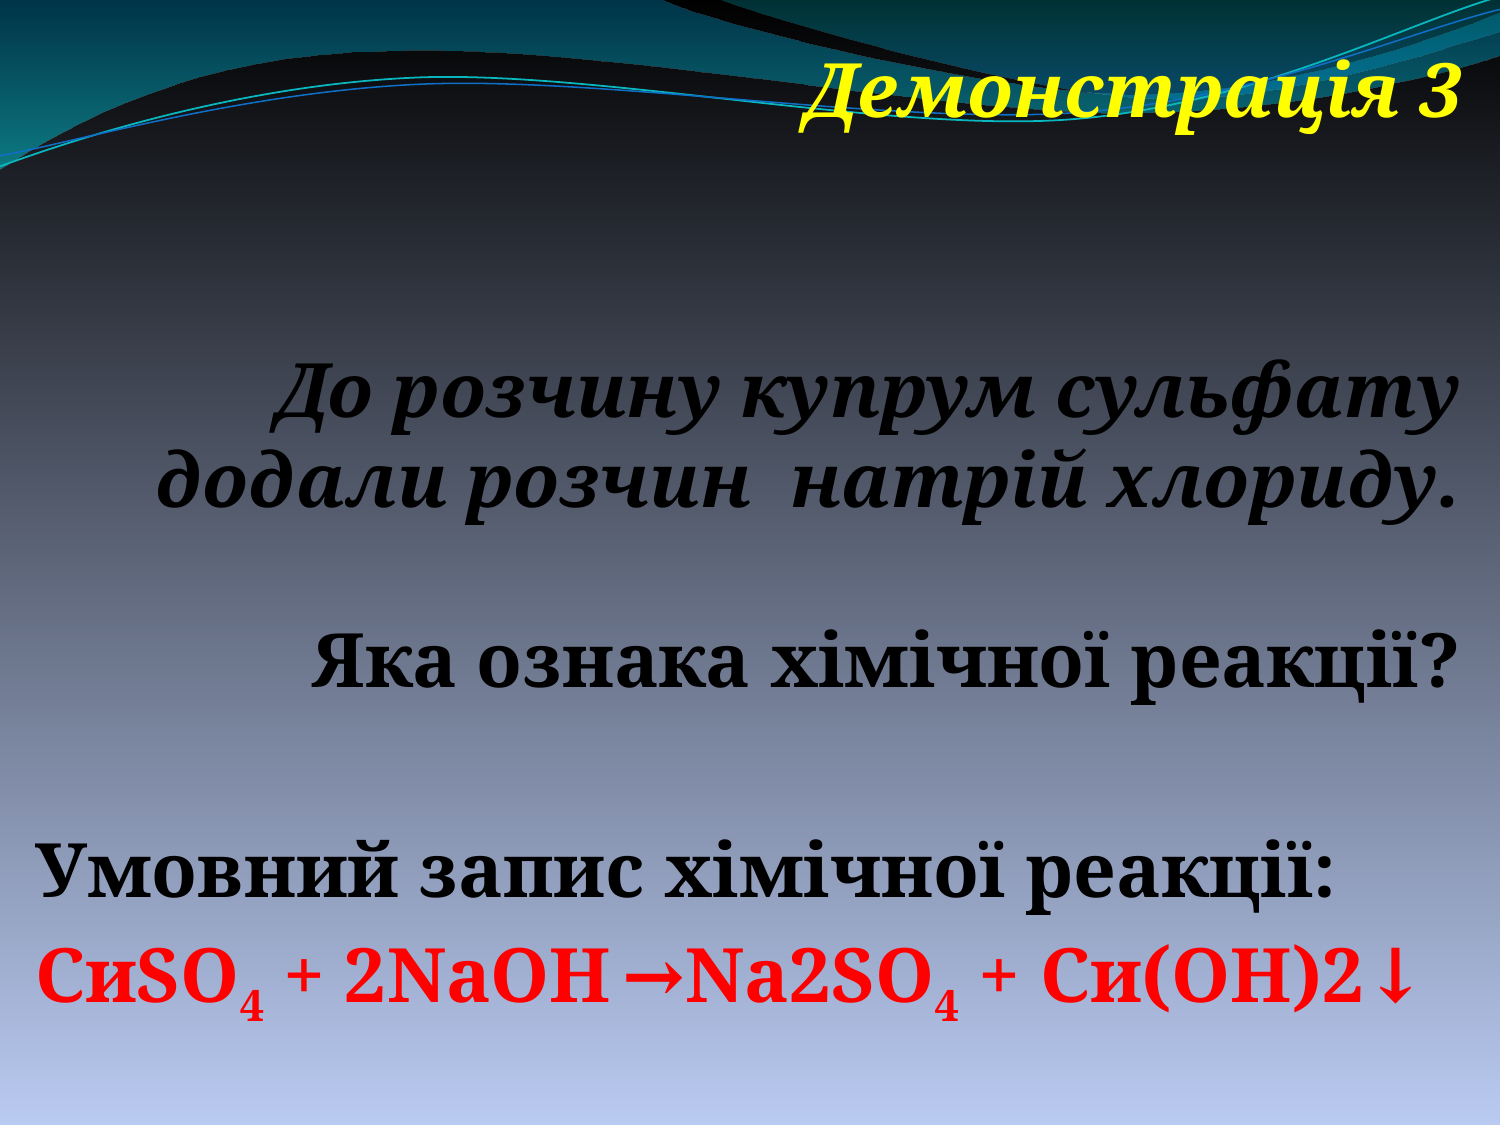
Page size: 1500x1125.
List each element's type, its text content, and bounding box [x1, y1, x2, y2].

subtitle Демонстрація 3 До розчину купрум сульфату додали розчин натрій хлориду. Яка ознака хімічної реакції? Умовний запис хімічної реакції: СиSO4 + 2NаОН →Nа2SO4 + Си(ОН)2↓ [35, 35, 1465, 1024]
